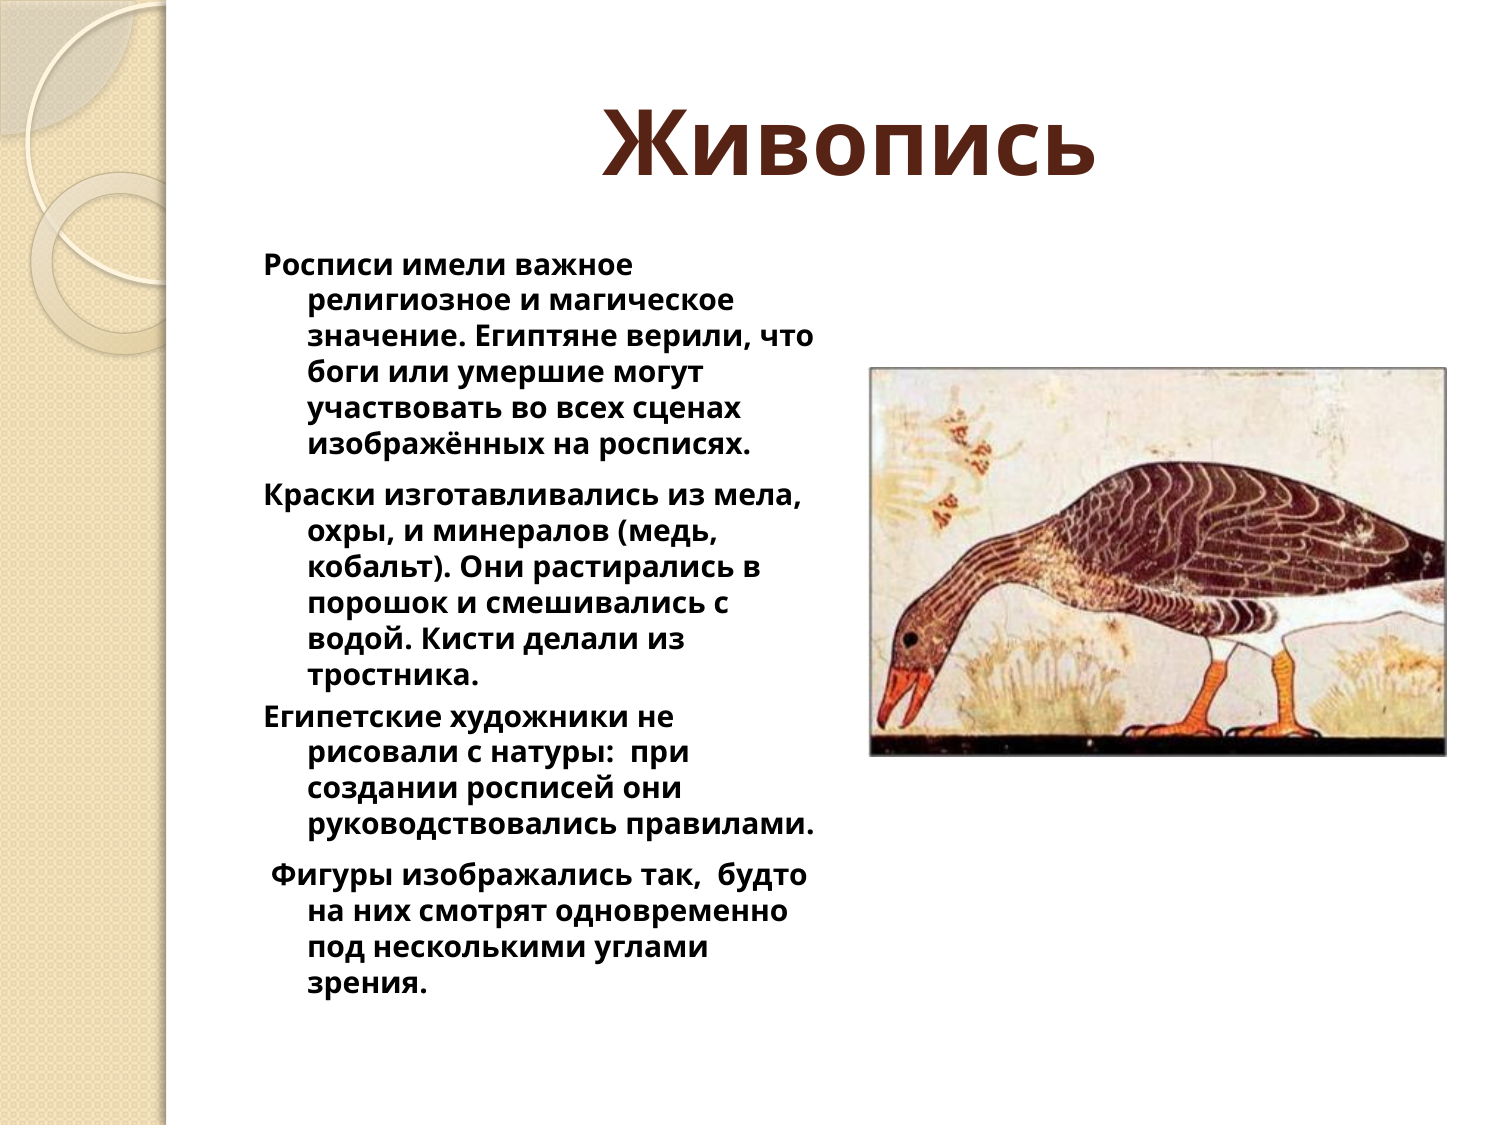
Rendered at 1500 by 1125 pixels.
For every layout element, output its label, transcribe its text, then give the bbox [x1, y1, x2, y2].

picture [867, 367, 1447, 758]
title Живопись [235, 45, 1466, 233]
list Росписи имели важное религиозное и магическое значение. Египтяне верили, что боги или умершие могут участвовать во всех сценах изображённых на росписях. Краски изготавливались из мела, охры, и минералов (медь, кобальт). Они растирались в порошок и смешивались с водой. Кисти делали из тростника. Египетские художники не рисовали с натуры: при создании росписей они руководствовались правилами. Фигуры изображались так, будто на них смотрят одновременно под несколькими углами зрения. [235, 237, 845, 1025]
